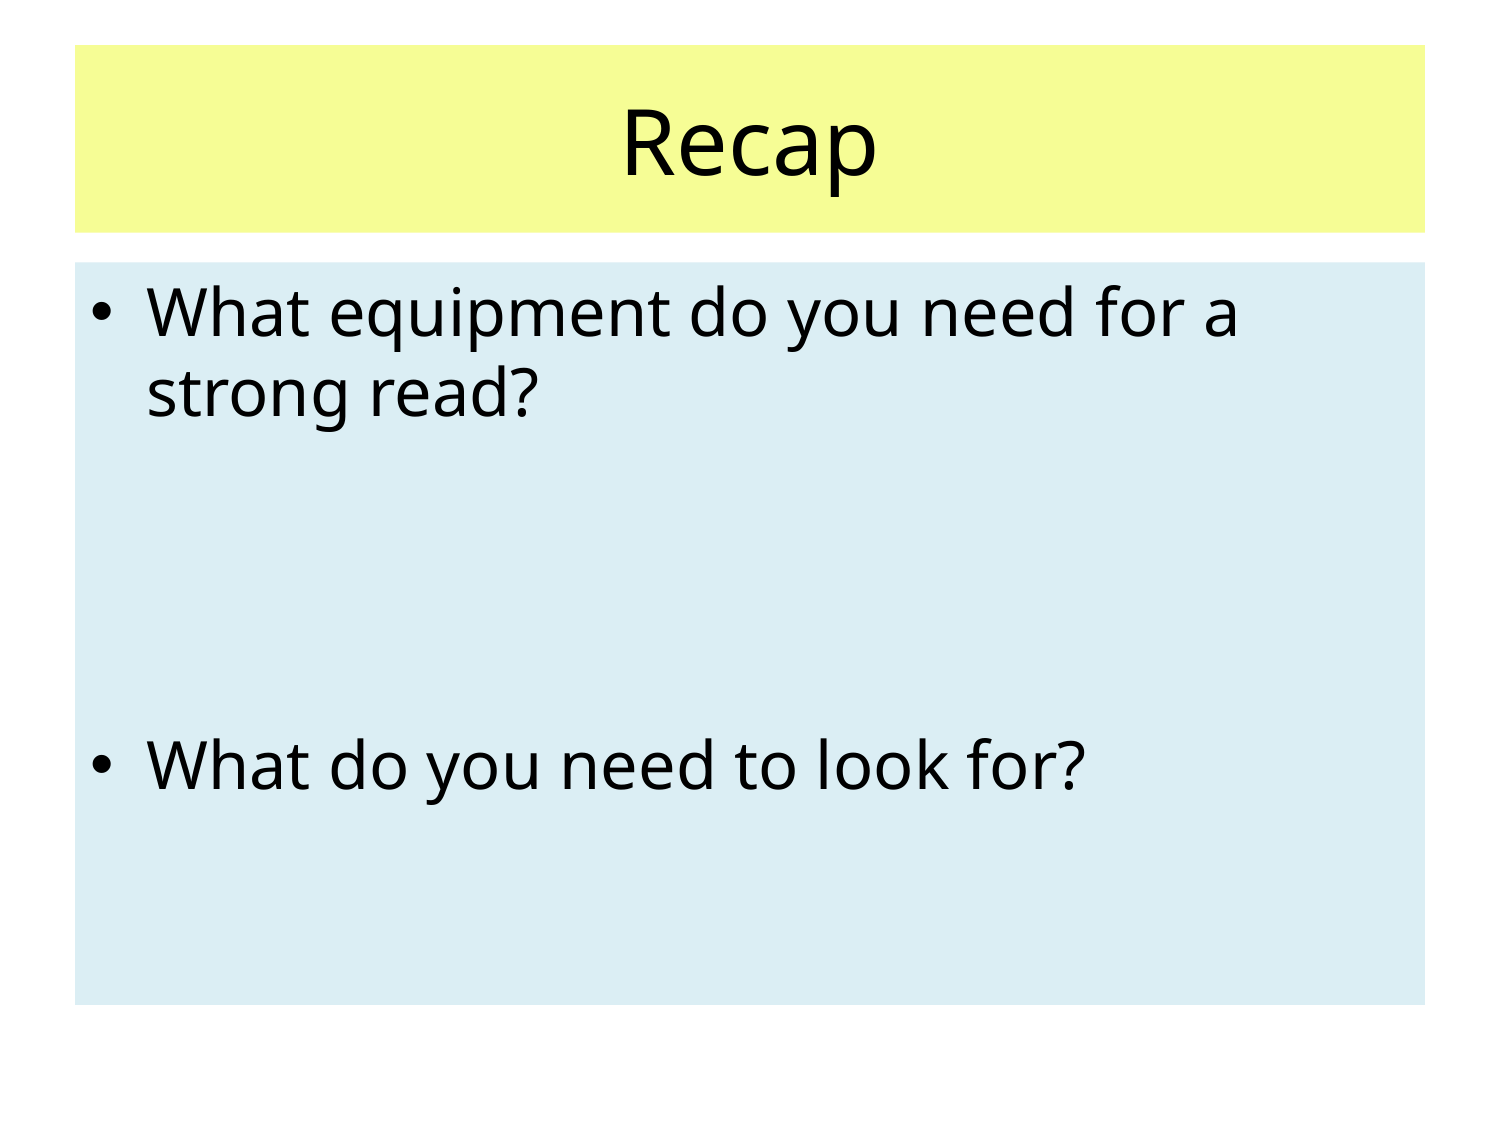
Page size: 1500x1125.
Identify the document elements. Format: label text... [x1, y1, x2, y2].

title Recap [75, 45, 1425, 233]
list What equipment do you need for a strong read? What do you need to look for? [75, 262, 1425, 1005]
